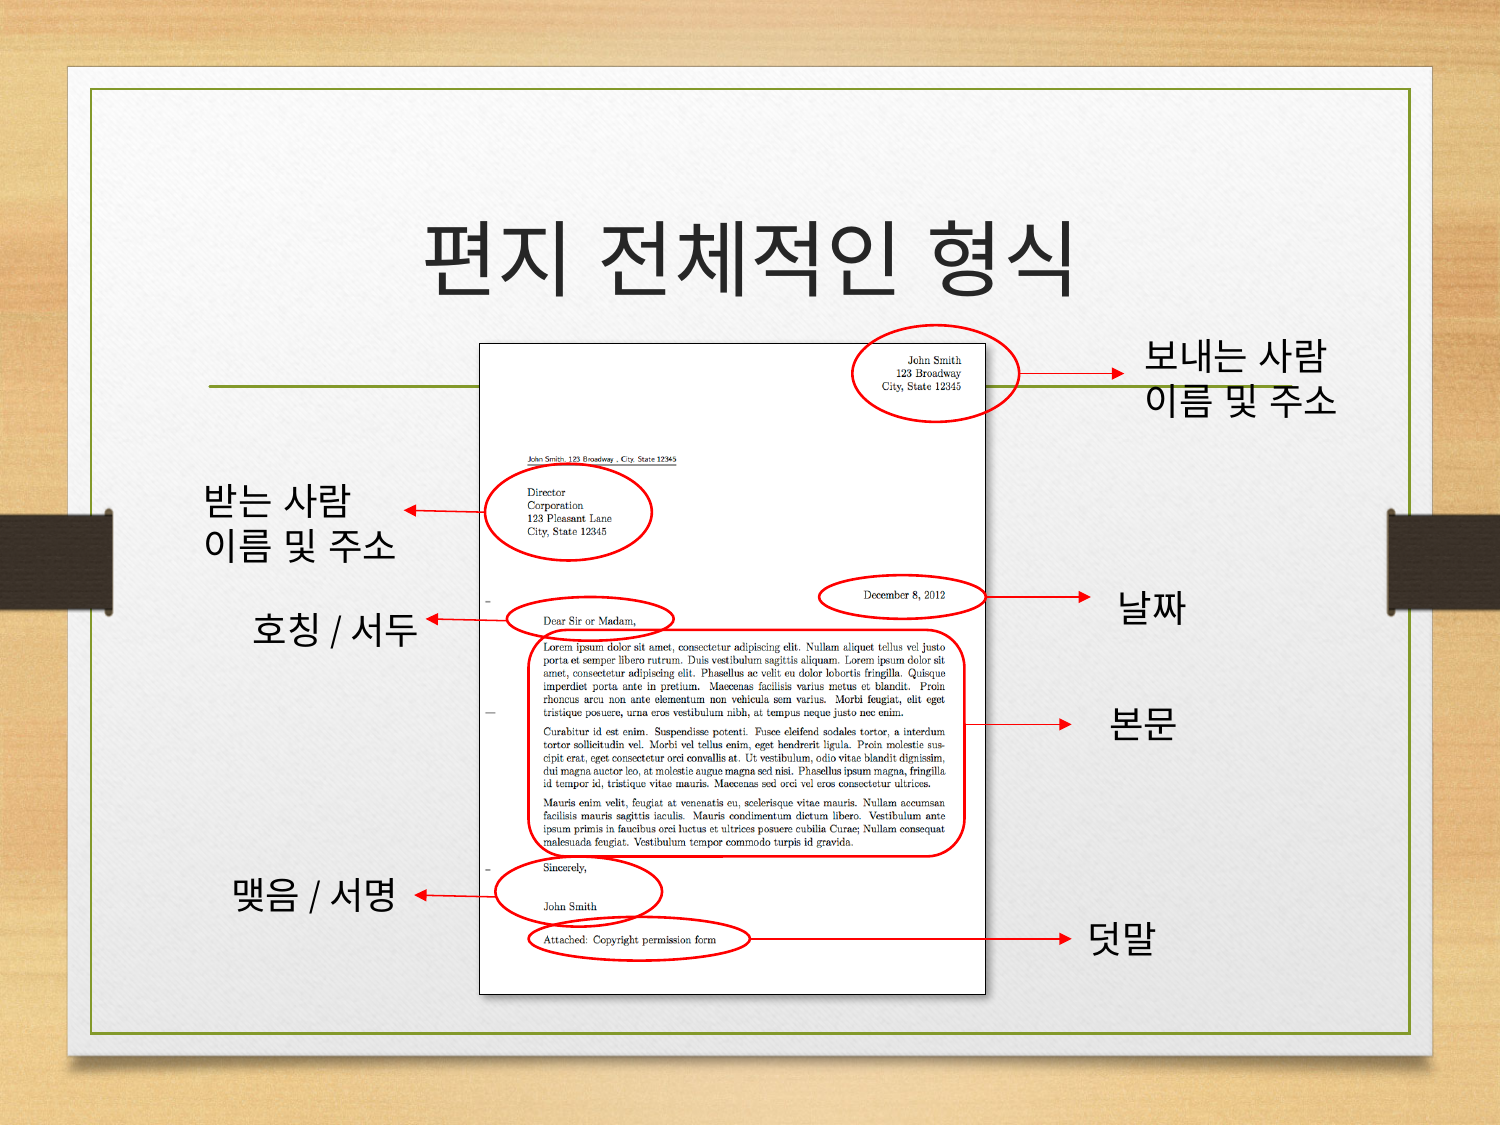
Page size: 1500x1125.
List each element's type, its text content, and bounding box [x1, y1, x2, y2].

text_box [868, 323, 1021, 414]
text_box 보내는 사람 이름 및 주소 [1129, 325, 1354, 431]
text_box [413, 894, 496, 898]
text_box 맺음/서명 [216, 864, 414, 925]
text_box 호칭/서두 [237, 599, 435, 660]
text_box 덧말 [1072, 908, 1172, 969]
text_box 받는 사람 이름 및 주소 [189, 470, 413, 576]
text_box 본문 [1094, 694, 1194, 754]
picture [0, 0, 1500, 1125]
title 편지 전체적인 형식 [193, 150, 1309, 365]
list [479, 343, 987, 995]
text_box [403, 509, 486, 513]
text_box 날짜 [1103, 577, 1202, 638]
